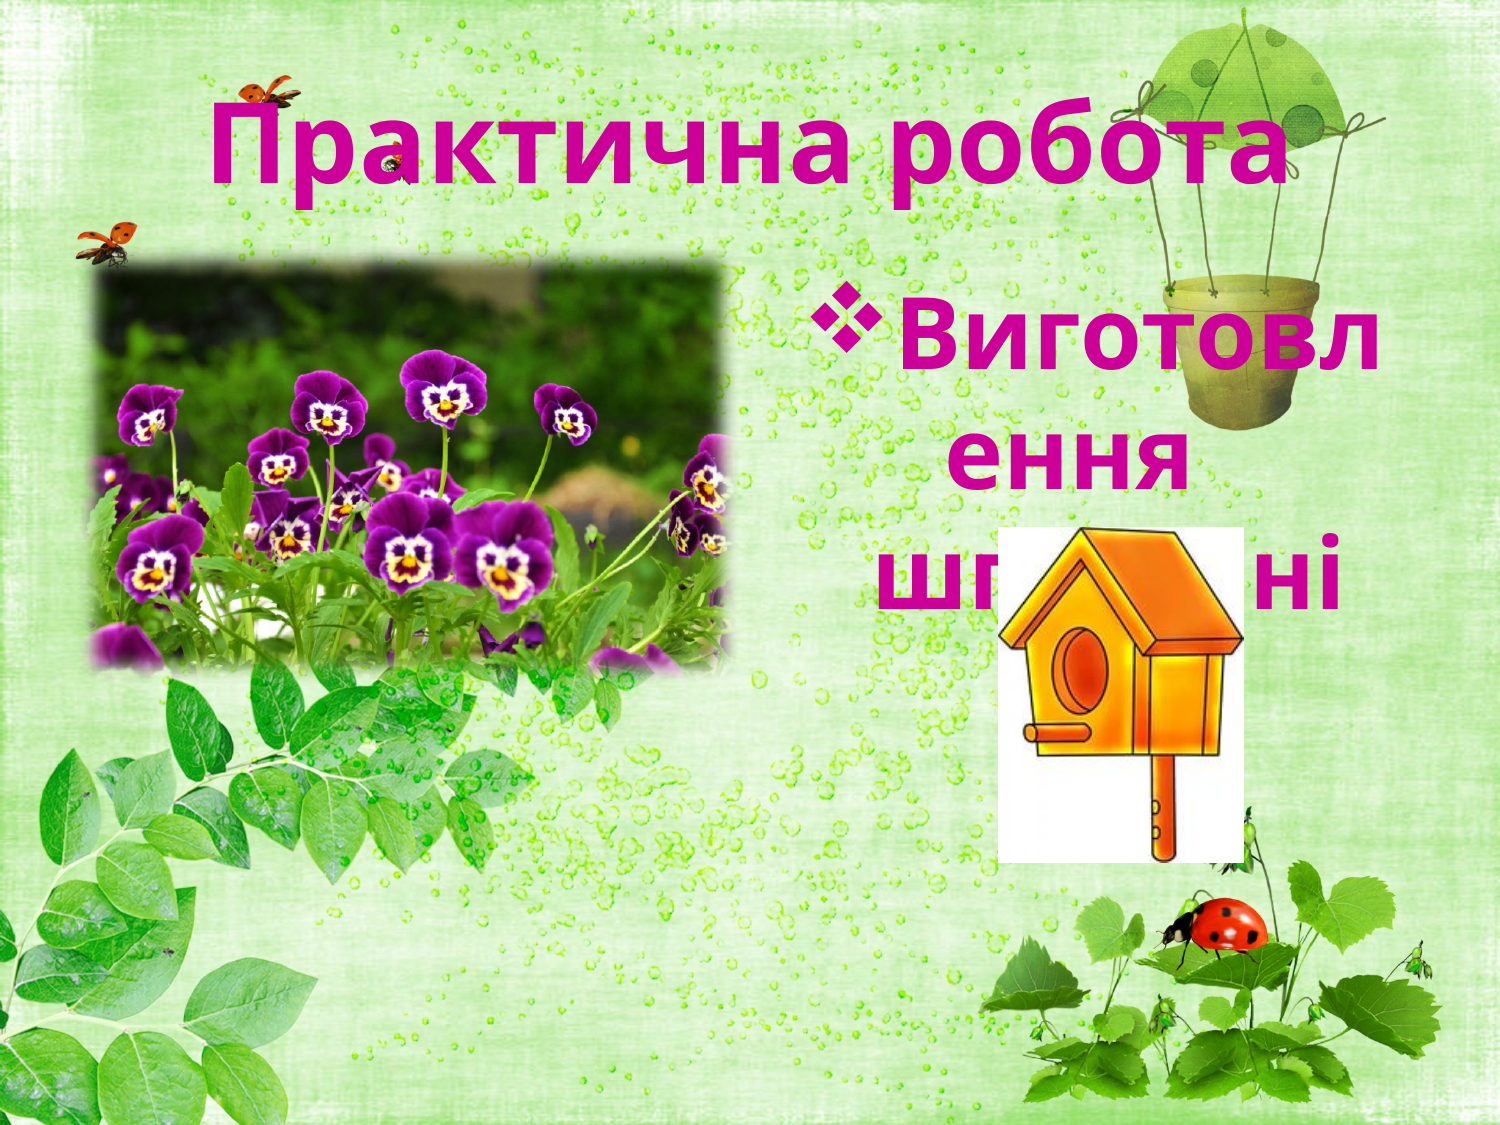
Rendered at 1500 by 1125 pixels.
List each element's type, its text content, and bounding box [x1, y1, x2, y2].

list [76, 243, 740, 684]
list Виготовлення шпаківні [762, 262, 1425, 1005]
picture [0, 0, 1500, 1125]
title Практична робота [75, 45, 1425, 233]
